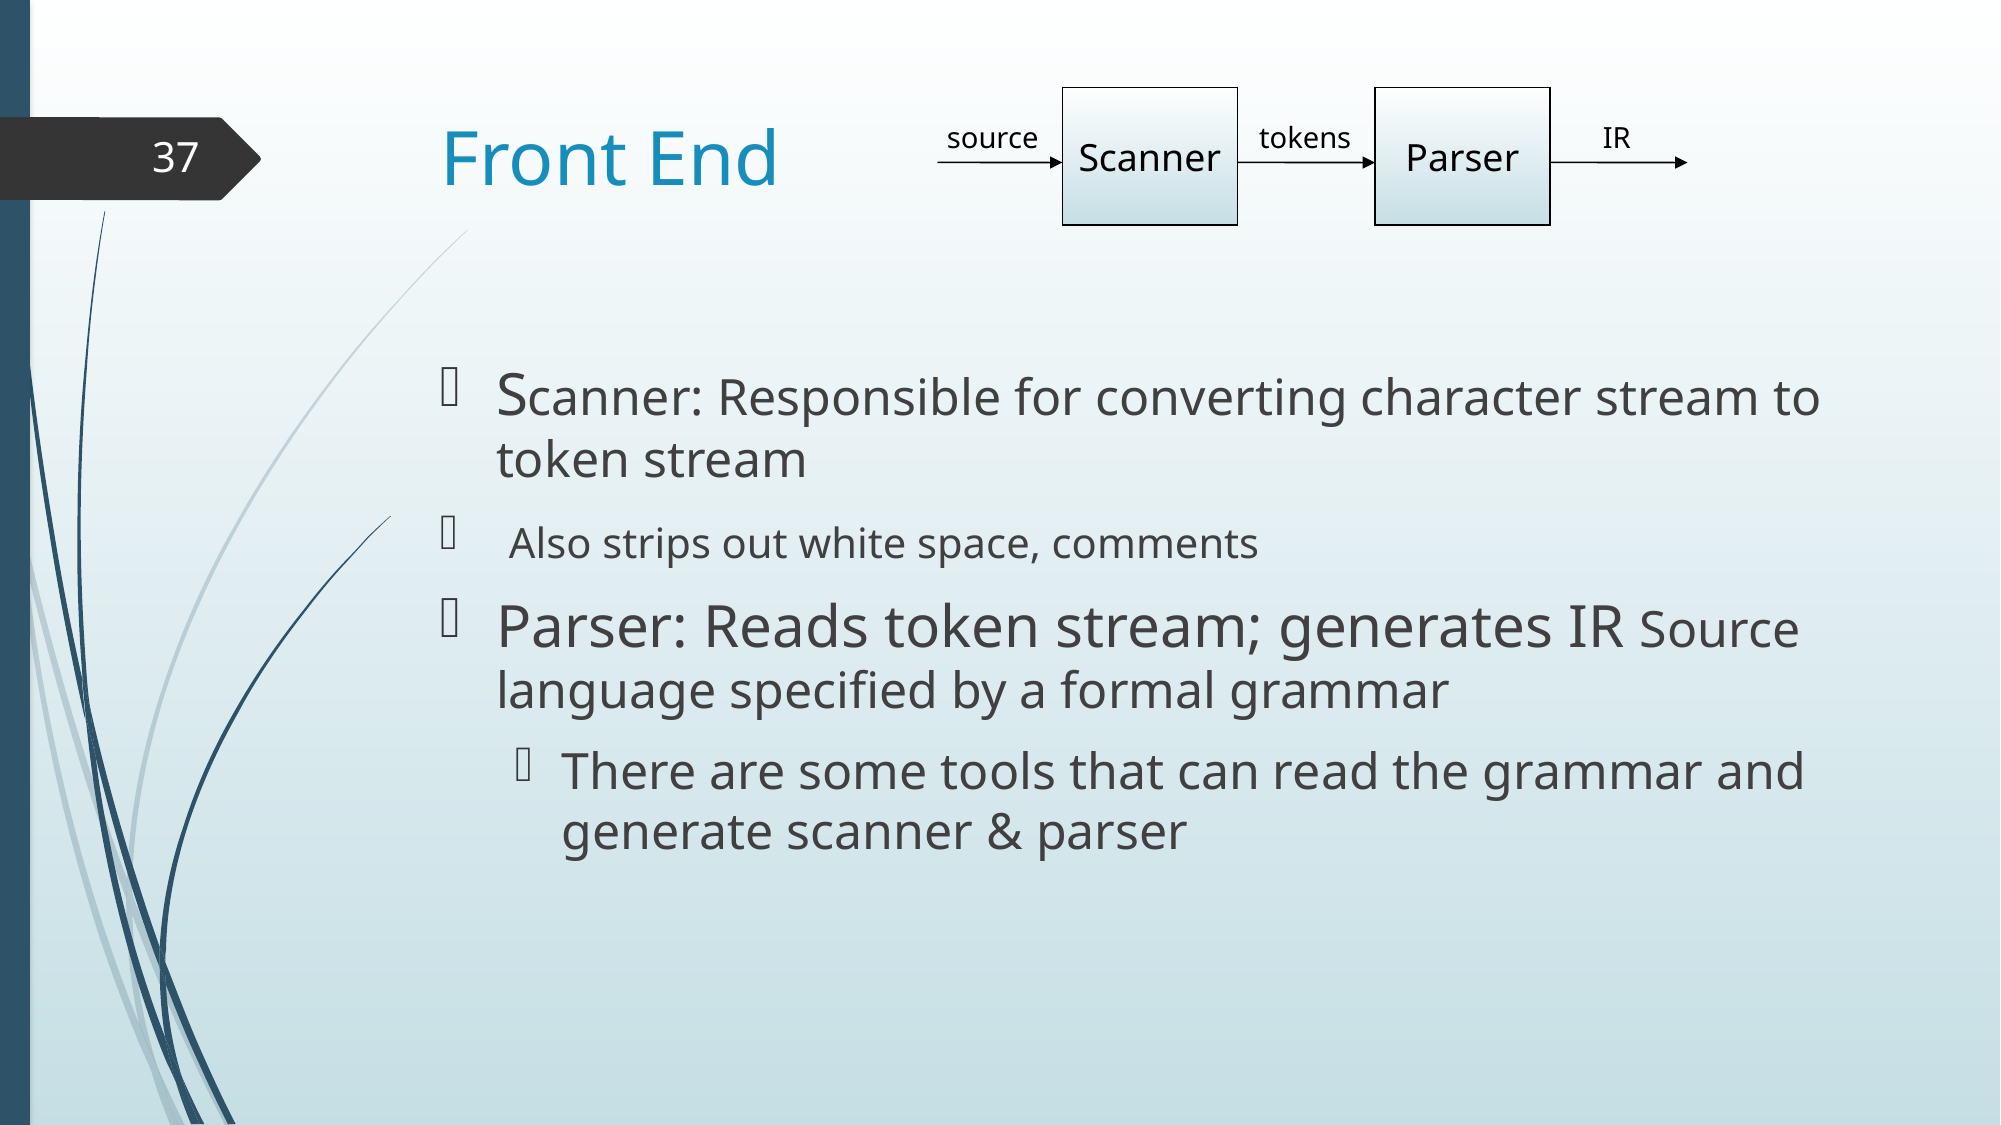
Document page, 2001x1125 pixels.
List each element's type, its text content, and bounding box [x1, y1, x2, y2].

title Front End [425, 102, 1888, 313]
slide_number 37 [87, 129, 216, 190]
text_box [935, 87, 1688, 226]
list Scanner: Responsible for converting character stream to token stream Also strips out white space, comments Parser: Reads token stream; generates IR Source language specified by a formal grammar There are some tools that can read the grammar and generate scanner & parser [424, 350, 1888, 988]
